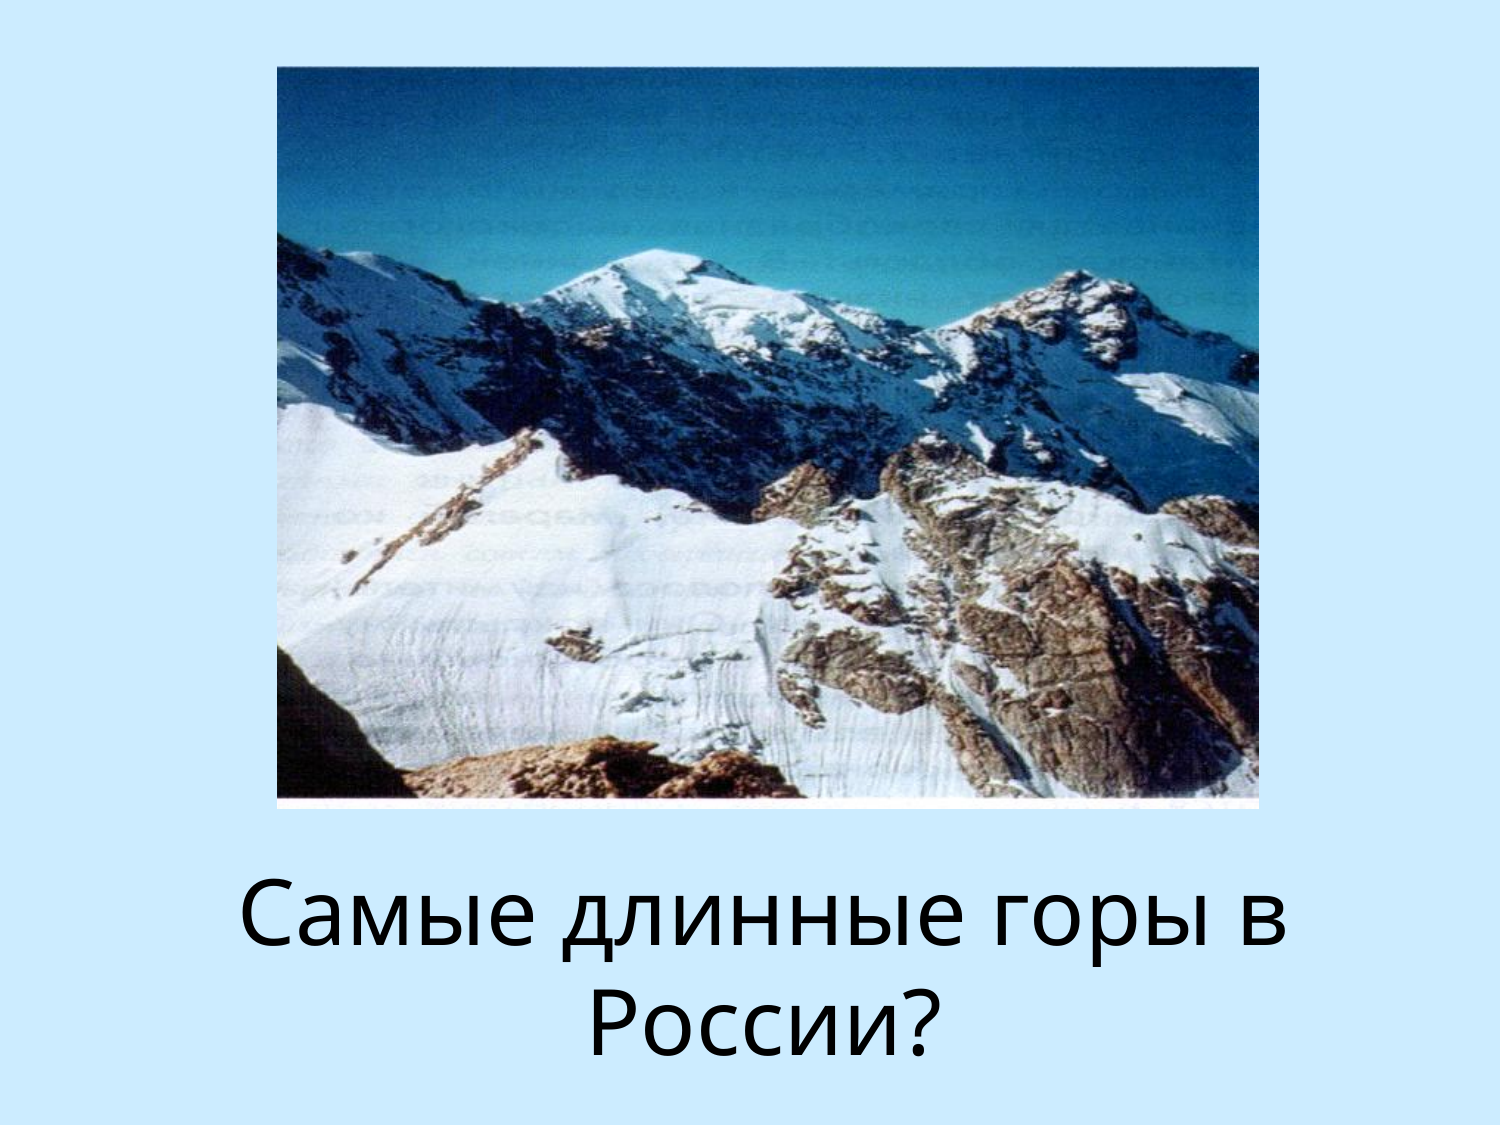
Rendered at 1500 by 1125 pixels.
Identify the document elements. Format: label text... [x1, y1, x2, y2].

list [277, 66, 1259, 809]
title Самые длинные горы в России? [88, 869, 1439, 1058]
